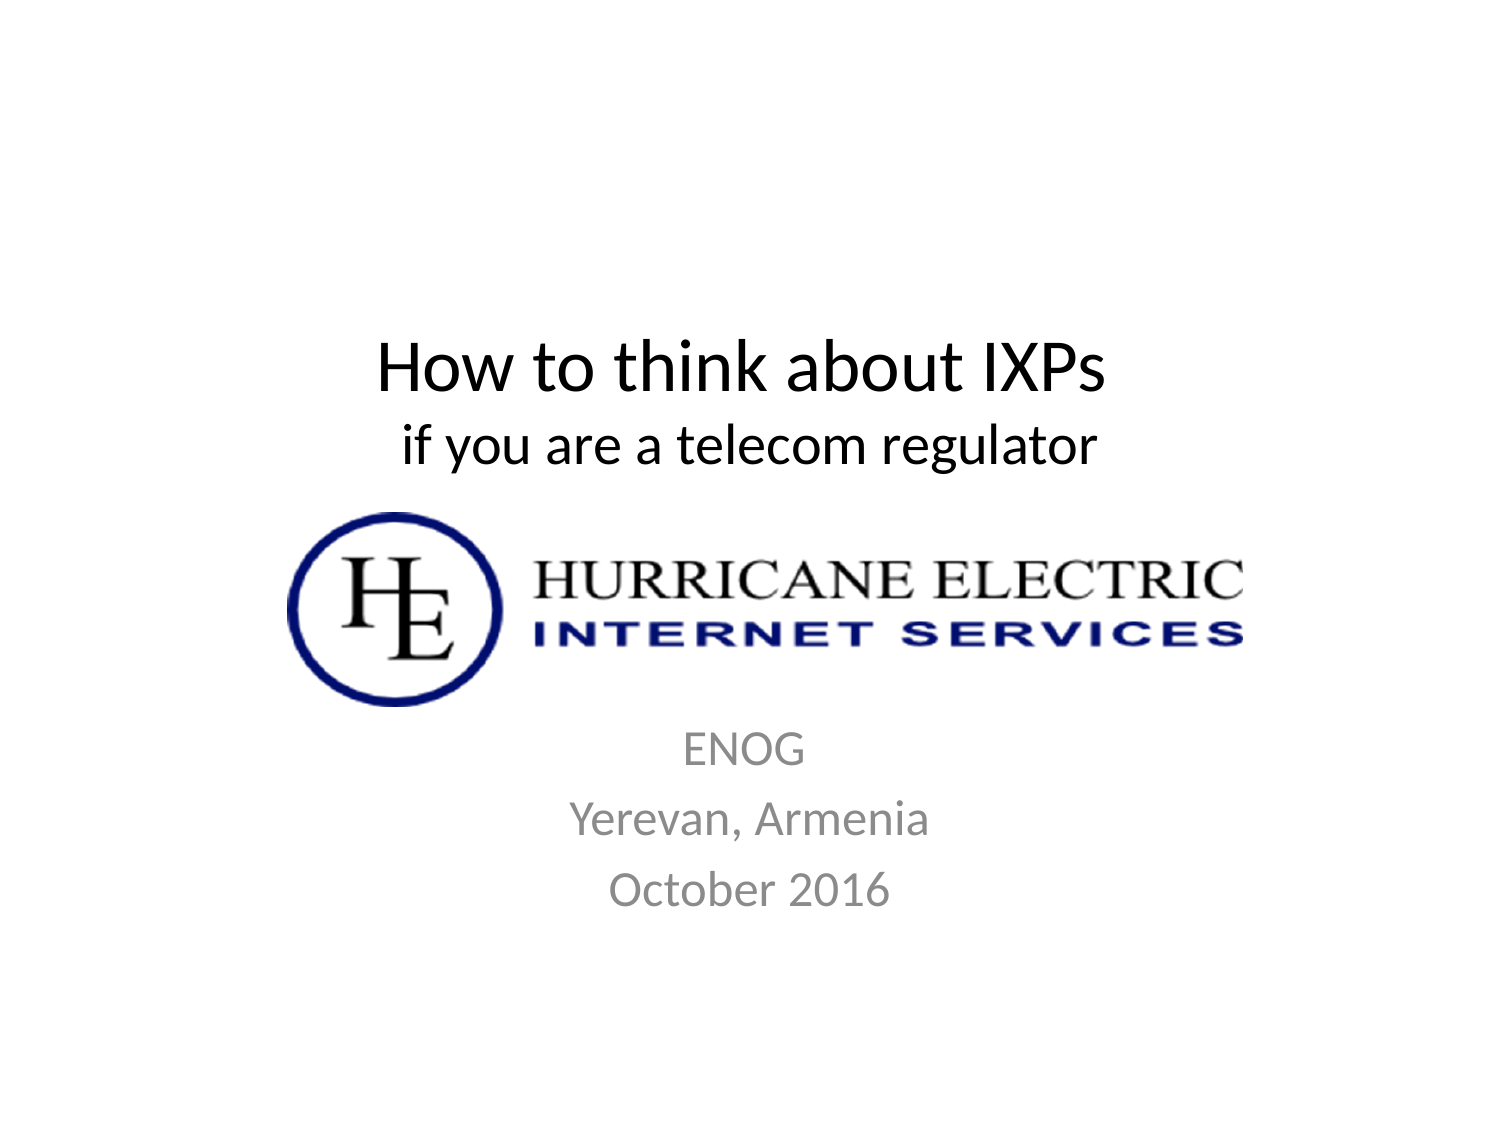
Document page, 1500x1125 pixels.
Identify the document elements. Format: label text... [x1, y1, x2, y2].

title How to think about IXPs if you are a telecom regulator [112, 224, 1388, 514]
subtitle ENOG Yerevan, Armenia October 2016 [225, 706, 1275, 925]
picture [287, 512, 1243, 707]
